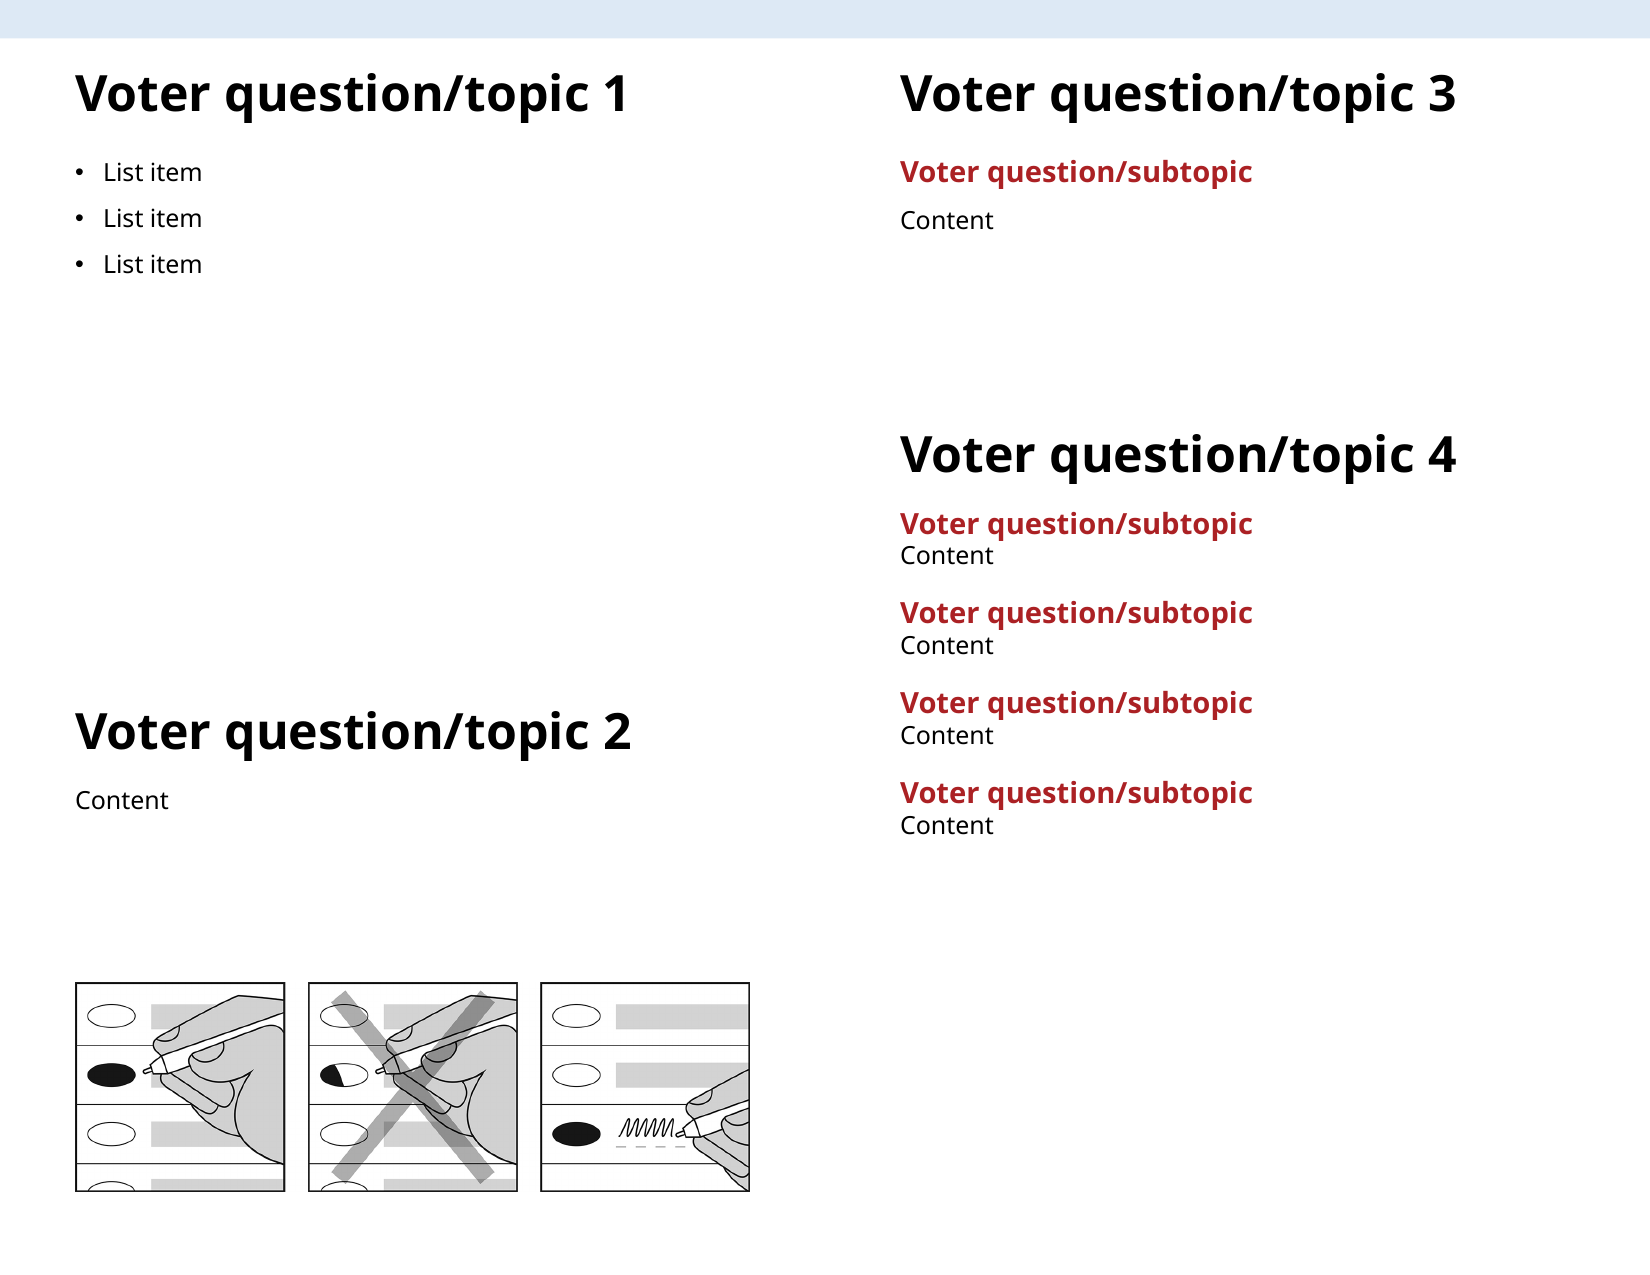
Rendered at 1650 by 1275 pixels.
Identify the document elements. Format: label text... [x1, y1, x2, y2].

text_box [899, 154, 1575, 213]
title Voter question/topic 1 [75, 67, 750, 153]
text_box [0, 0, 1650, 40]
list Voter question/subtopic Content [900, 213, 1575, 393]
picture [74, 981, 751, 1193]
text_box Voter question/subtopic Content Voter question/subtopic Content Voter question/subtopic Content Voter question/subtopic Content [899, 504, 1561, 1177]
list List item List item List item [75, 153, 750, 686]
text_box Voter question/topic 4 [899, 422, 1575, 499]
text_box Voter question/topic 2 Content [74, 699, 750, 981]
text_box Voter question/topic 3 [899, 67, 1575, 154]
